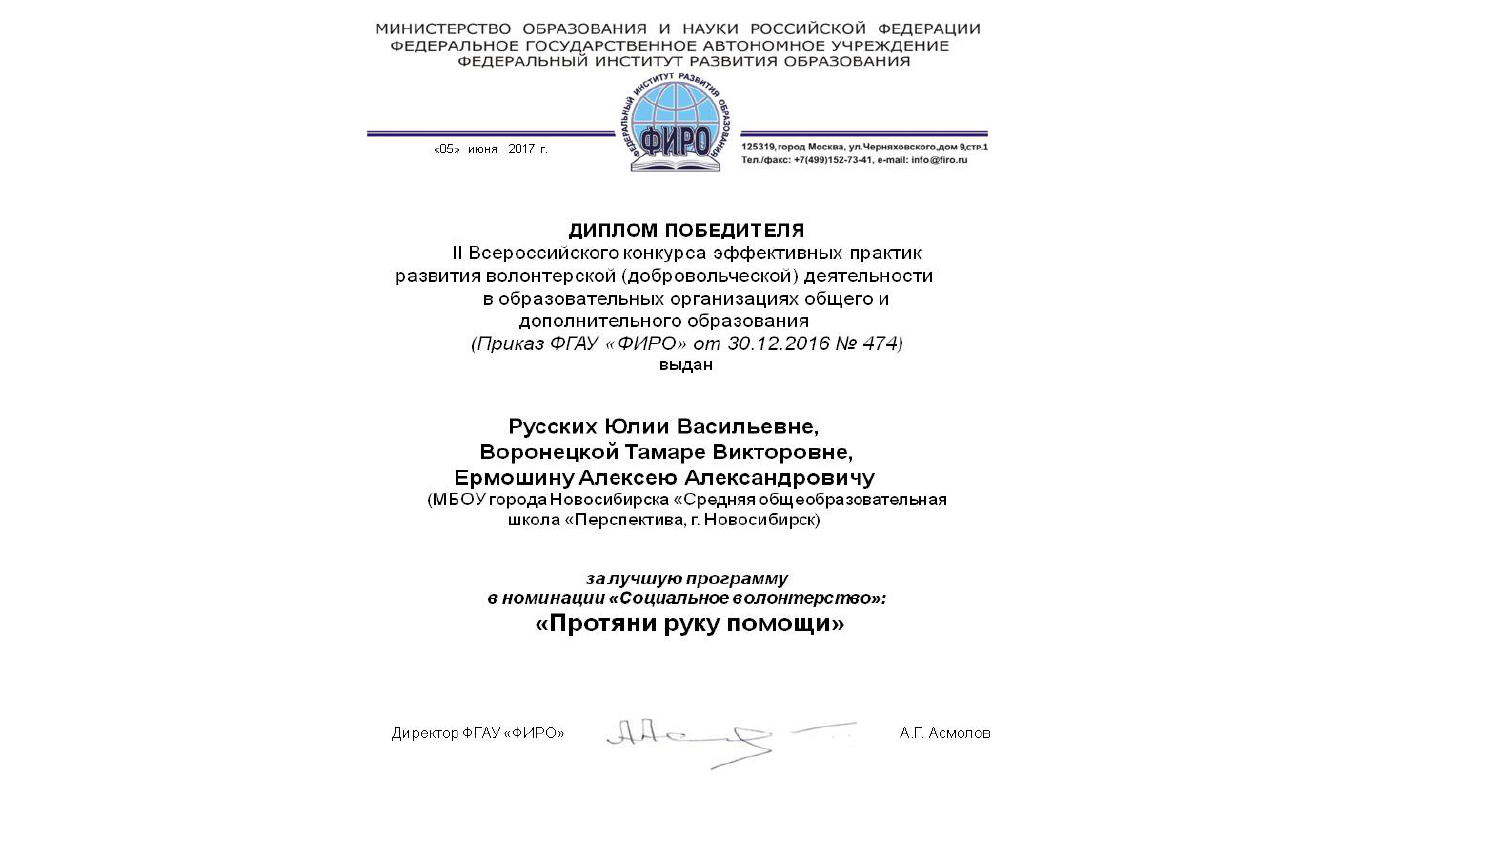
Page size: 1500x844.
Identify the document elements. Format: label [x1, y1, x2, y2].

list [336, 0, 1022, 844]
